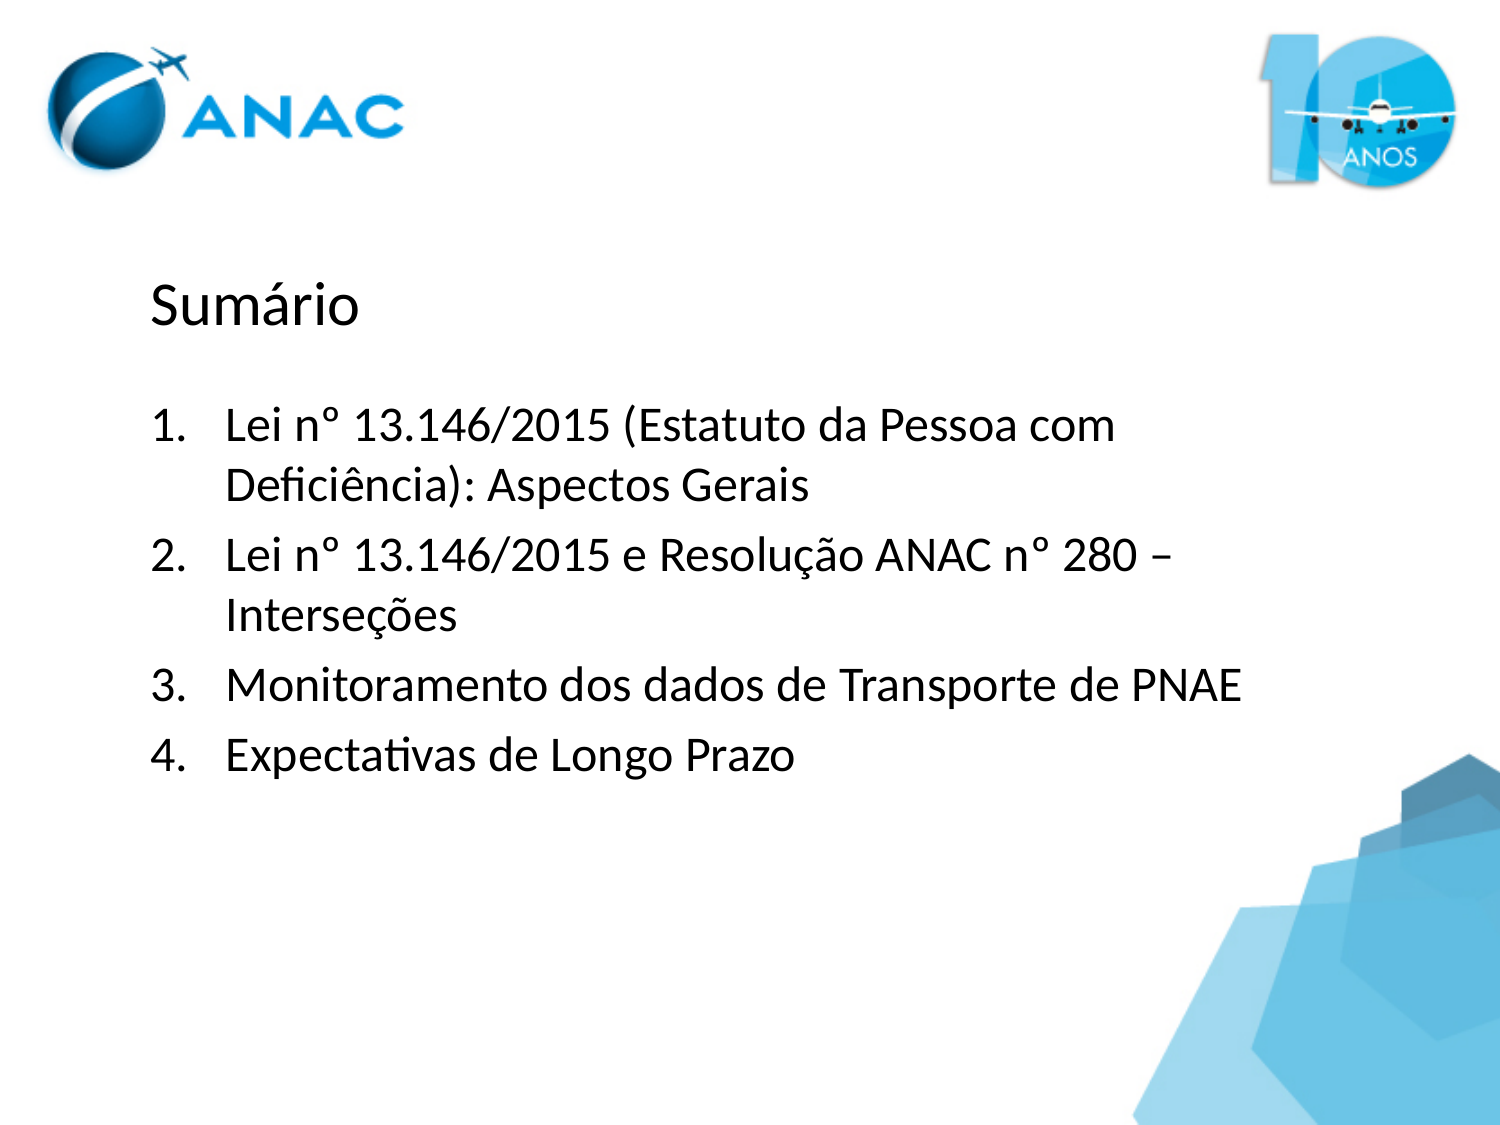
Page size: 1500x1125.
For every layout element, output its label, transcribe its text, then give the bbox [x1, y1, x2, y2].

picture [0, 0, 1500, 1125]
list Sumário Lei nº 13.146/2015 (Estatuto da Pessoa com Deficiência): Aspectos Gerais Lei nº 13.146/2015 e Resolução ANAC nº 280 – Interseções Monitoramento dos dados de Transporte de PNAE Expectativas de Longo Prazo [135, 255, 1365, 1005]
